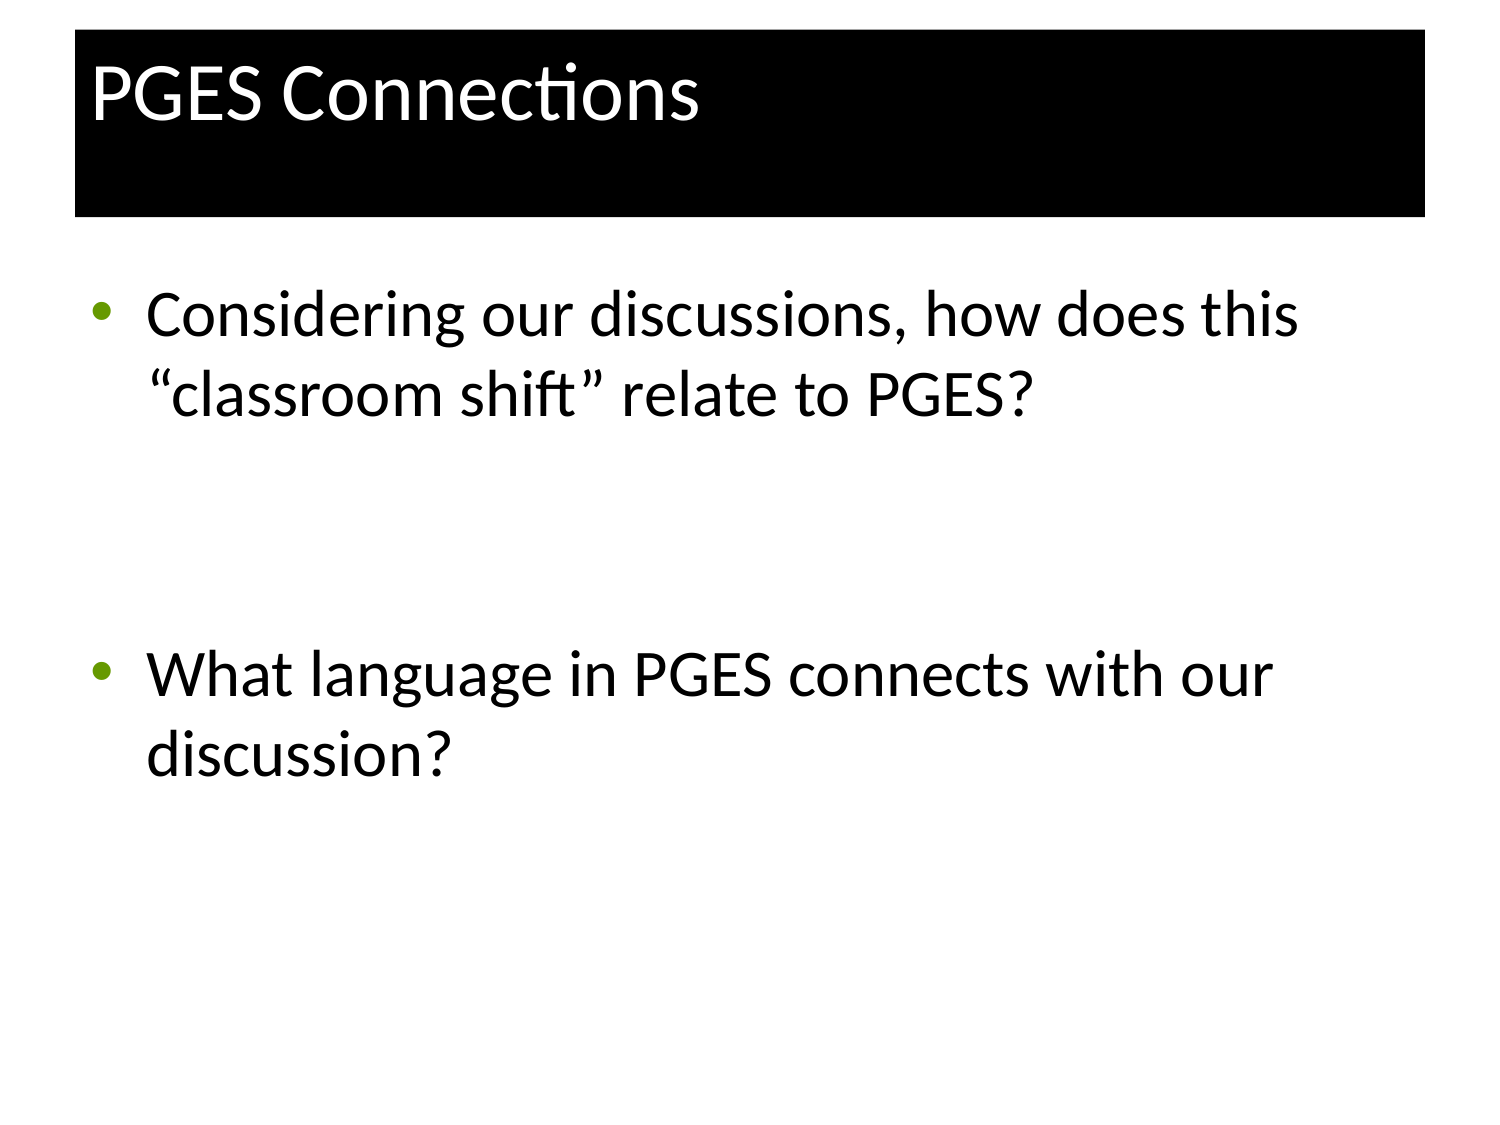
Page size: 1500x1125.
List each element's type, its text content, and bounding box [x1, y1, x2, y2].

list Considering our discussions, how does this “classroom shift” relate to PGES? What language in PGES connects with our discussion? [75, 262, 1425, 1005]
title PGES Connections [75, 29, 1425, 218]
